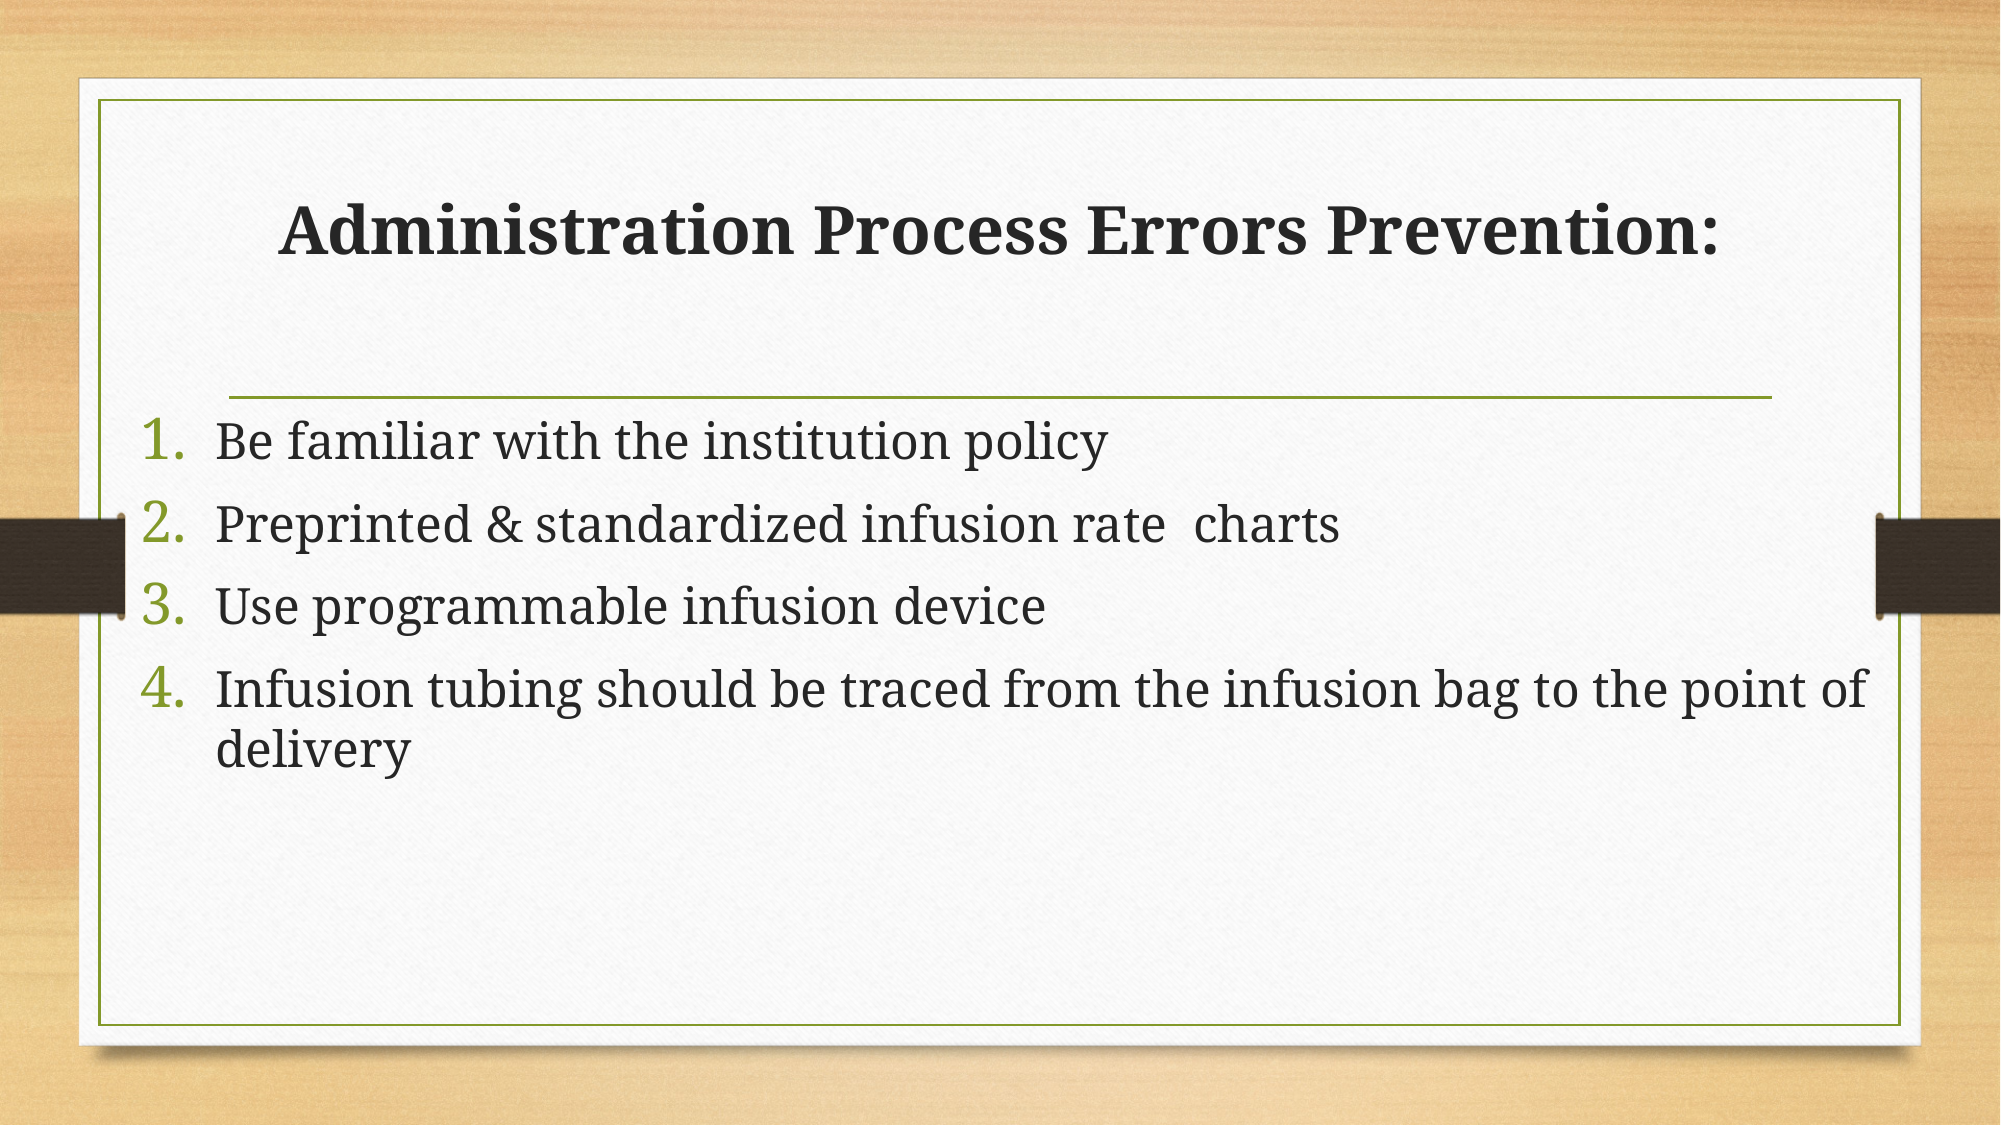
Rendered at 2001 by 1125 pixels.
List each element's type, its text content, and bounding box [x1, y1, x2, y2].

title Administration Process Errors Prevention: [212, 161, 1788, 375]
list Be familiar with the institution policy Preprinted & standardized infusion rate charts Use programmable infusion device Infusion tubing should be traced from the infusion bag to the point of delivery [125, 402, 1888, 1015]
picture [0, 0, 2001, 1125]
